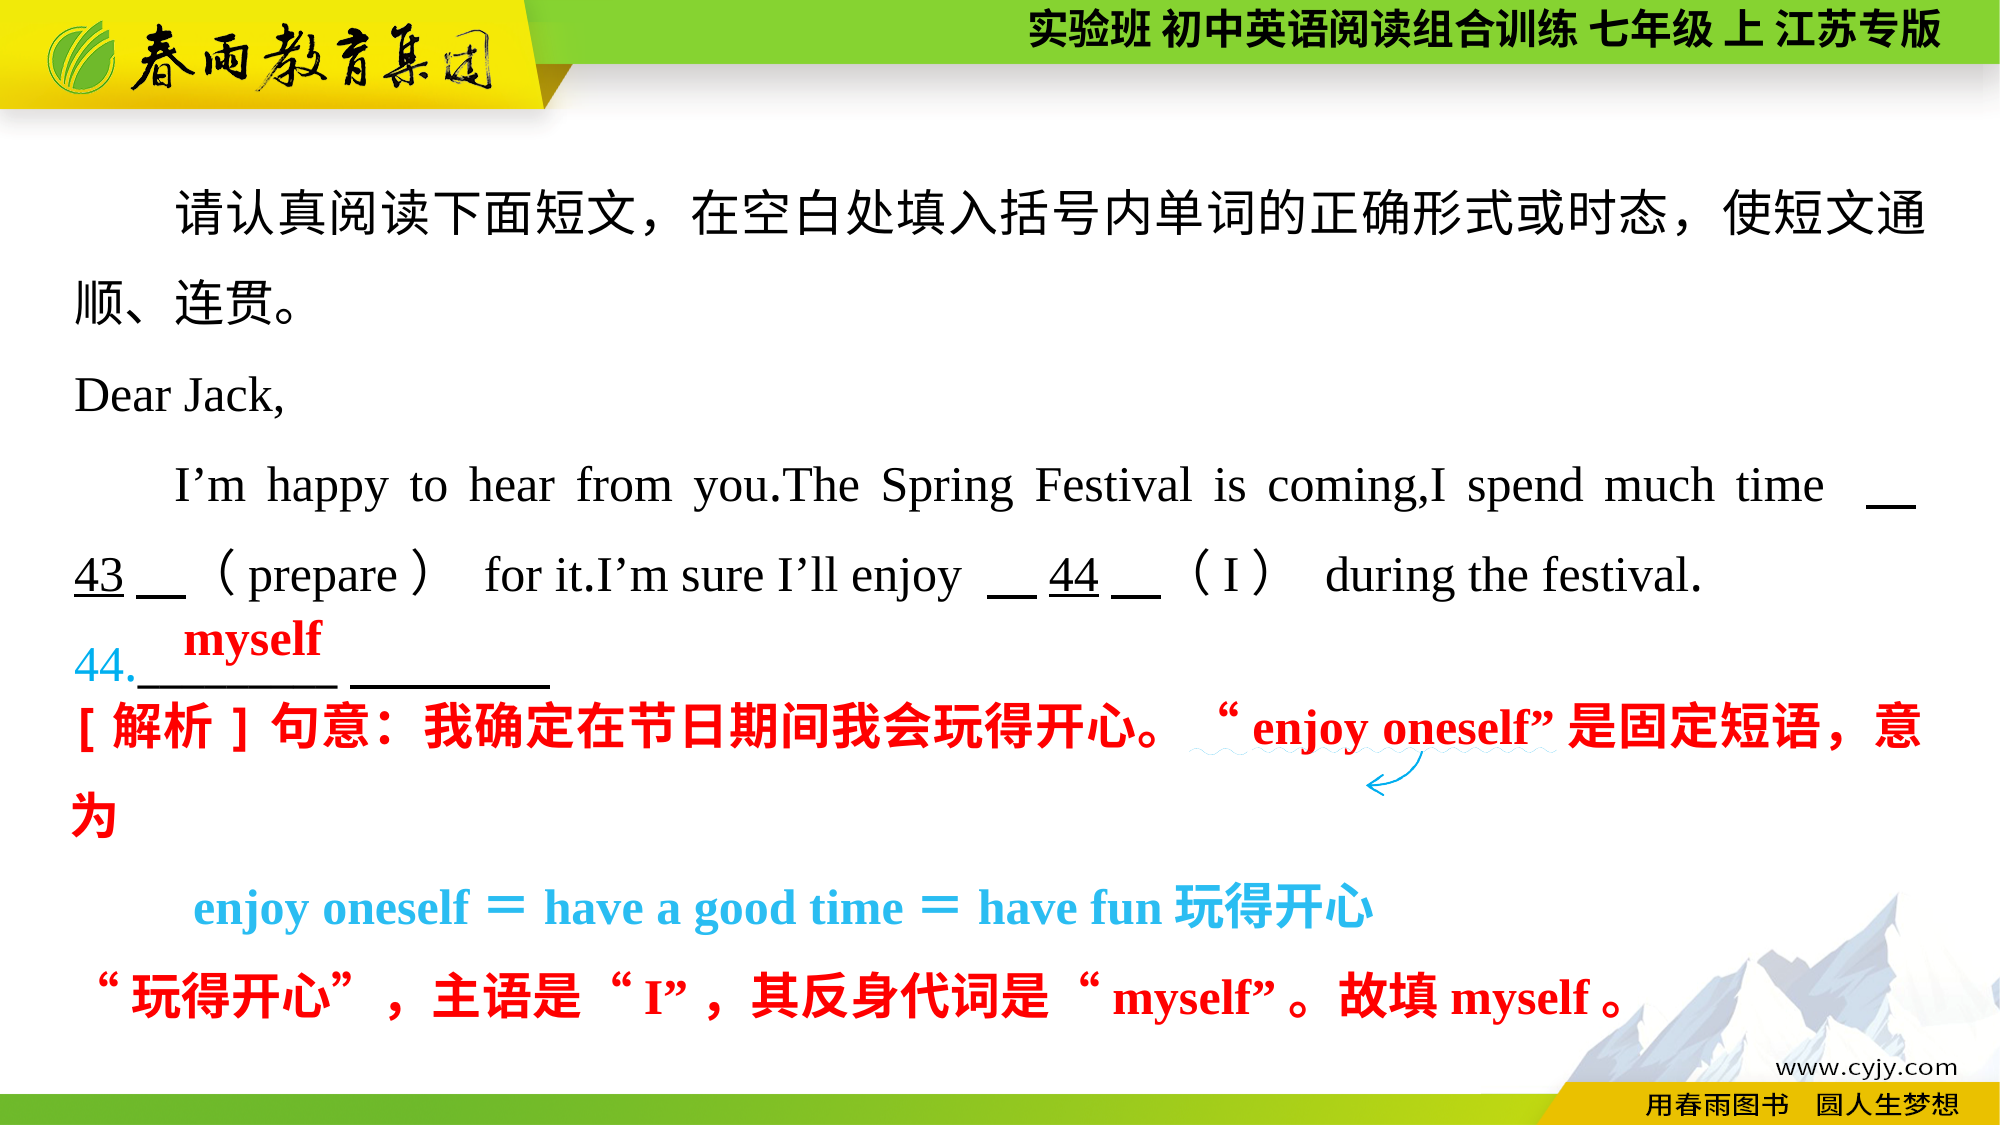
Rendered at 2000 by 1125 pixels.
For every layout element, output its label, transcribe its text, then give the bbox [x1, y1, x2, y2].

list 请认真阅读下面短文，在空白处填入括号内单词的正确形式或时态，使短文通顺、连贯。 Dear Jack, I’m happy to hear from you.The Spring Festival is coming,I spend much time 43 （prepare） for it.I’m sure I’ll enjoy 44 （I） during the festival. 44._________ [59, 143, 1944, 705]
picture [0, 0, 2000, 1125]
text_box myself [168, 597, 338, 656]
text_box [解析]句意：我确定在节日期间我会玩得开心。“enjoy oneself”是固定短语，意为 enjoy oneself＝have a good time＝have fun玩得开心 “玩得开心”，主语是“I”，其反身代词是“myself”。故填myself。 [54, 656, 1939, 1032]
